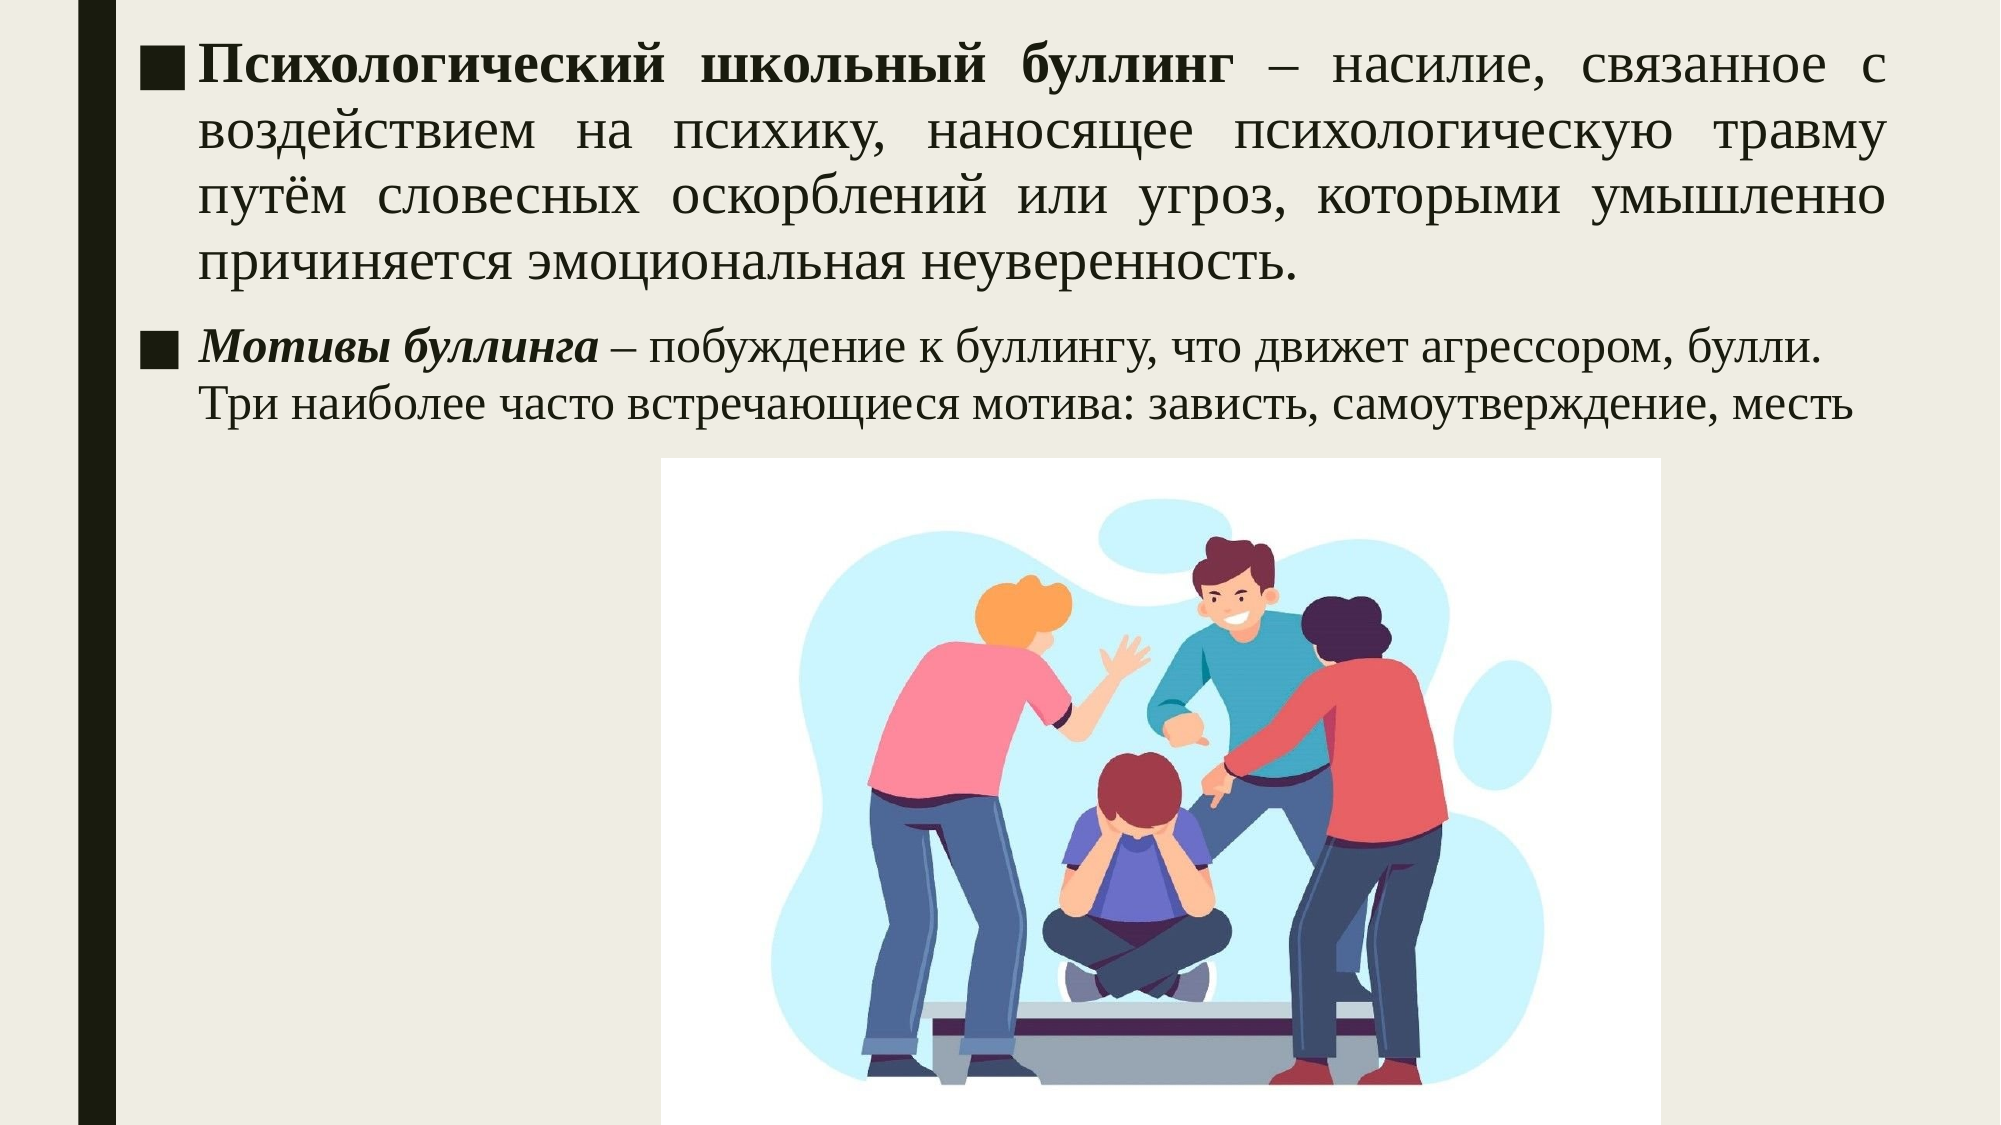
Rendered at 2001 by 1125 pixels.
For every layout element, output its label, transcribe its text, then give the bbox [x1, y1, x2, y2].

picture [661, 458, 1661, 1125]
list Психологический школьный буллинг – насилие, связанное с воздействием на психику, наносящее психологическую травму путём словесных оскорблений или угроз, которыми умышленно причиняется эмоциональная неуверенность. Мотивы буллинга – побуждение к буллингу, что движет агрессором, булли. Три наиболее часто встречающиеся мотива: зависть, самоутверждение, месть [120, 22, 1903, 743]
